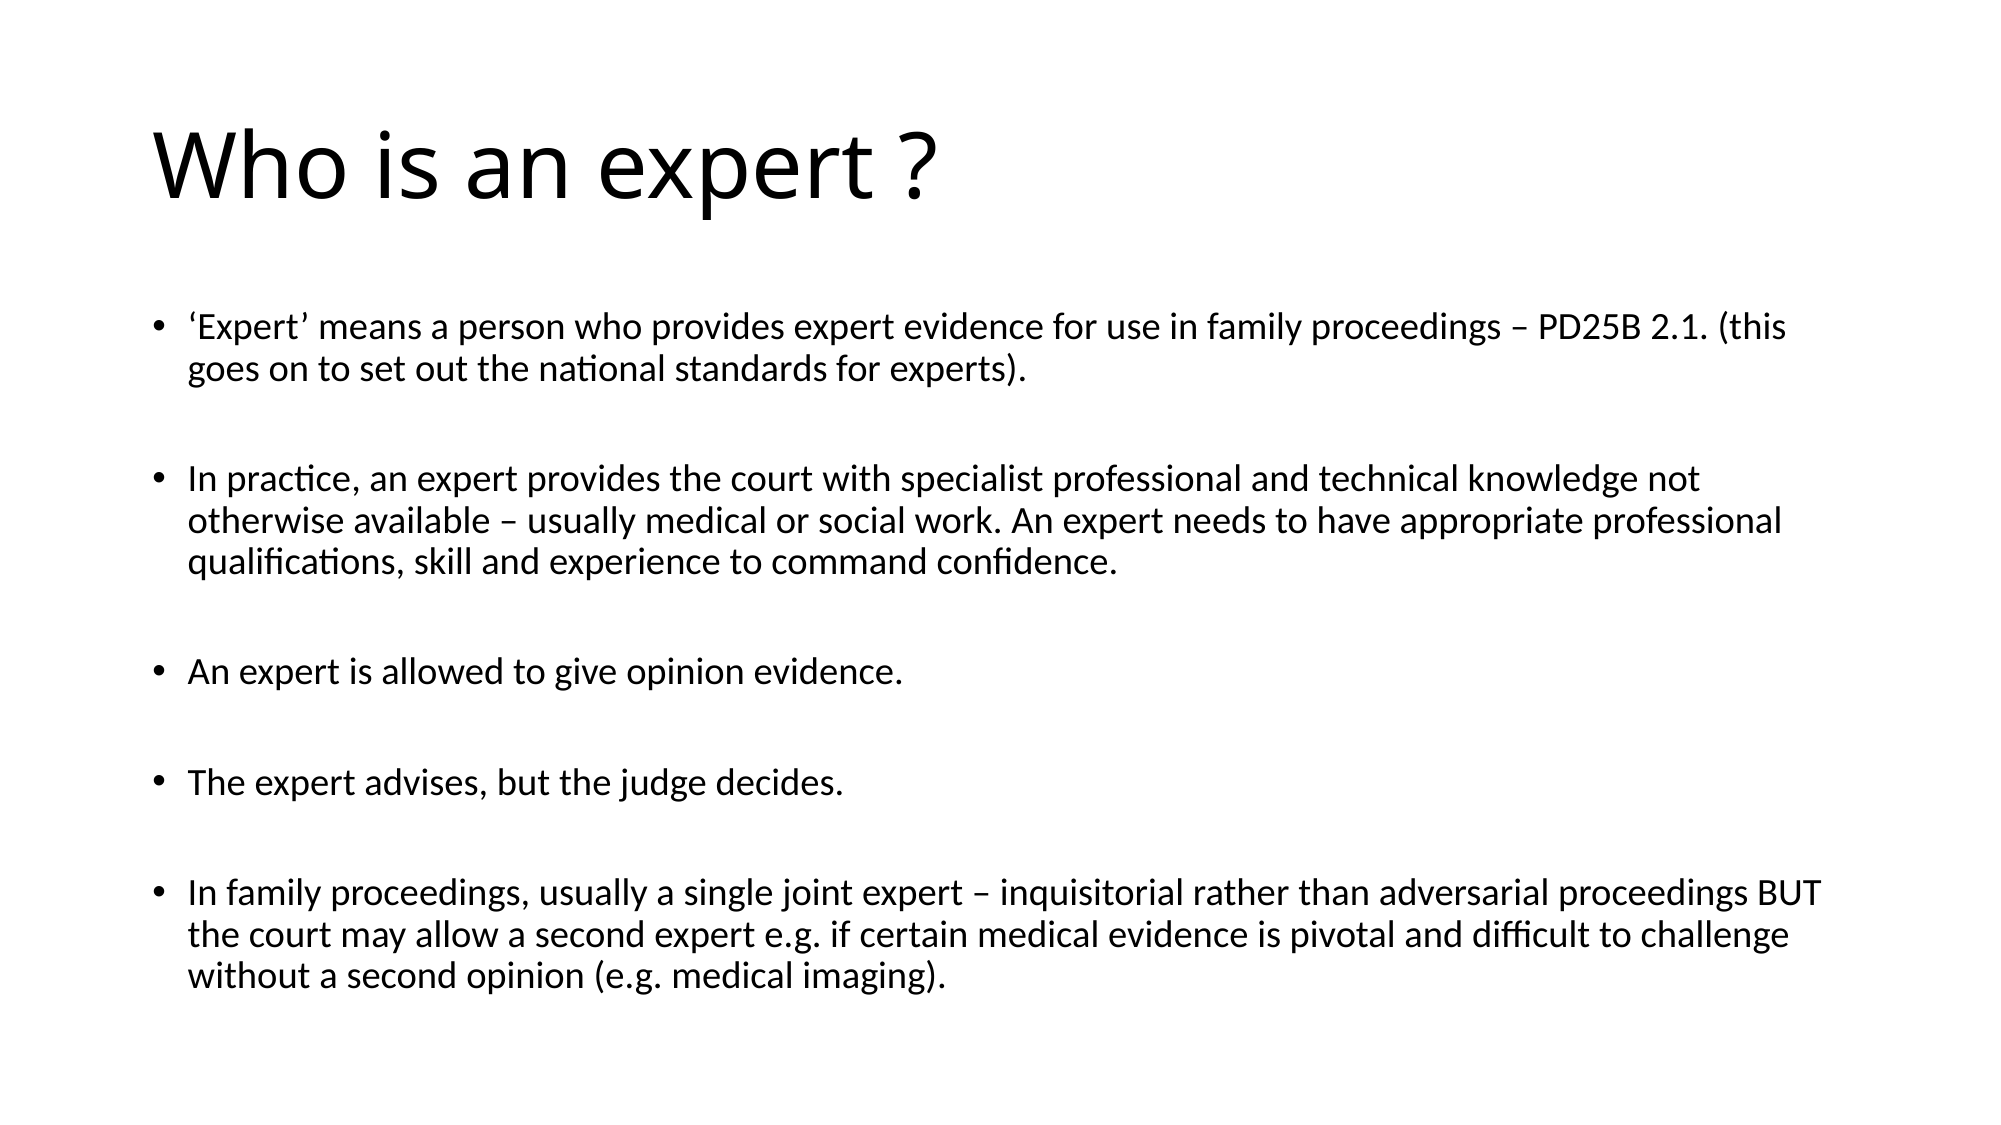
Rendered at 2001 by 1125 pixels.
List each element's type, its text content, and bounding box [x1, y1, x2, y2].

title Who is an expert ? [137, 59, 1863, 278]
list ‘Expert’ means a person who provides expert evidence for use in family proceedings – PD25B 2.1. (this goes on to set out the national standards for experts). In practice, an expert provides the court with specialist professional and technical knowledge not otherwise available – usually medical or social work. An expert needs to have appropriate professional qualifications, skill and experience to command confidence. An expert is allowed to give opinion evidence. The expert advises, but the judge decides. In family proceedings, usually a single joint expert – inquisitorial rather than adversarial proceedings BUT the court may allow a second expert e.g. if certain medical evidence is pivotal and difficult to challenge without a second opinion (e.g. medical imaging). [137, 299, 1863, 1014]
